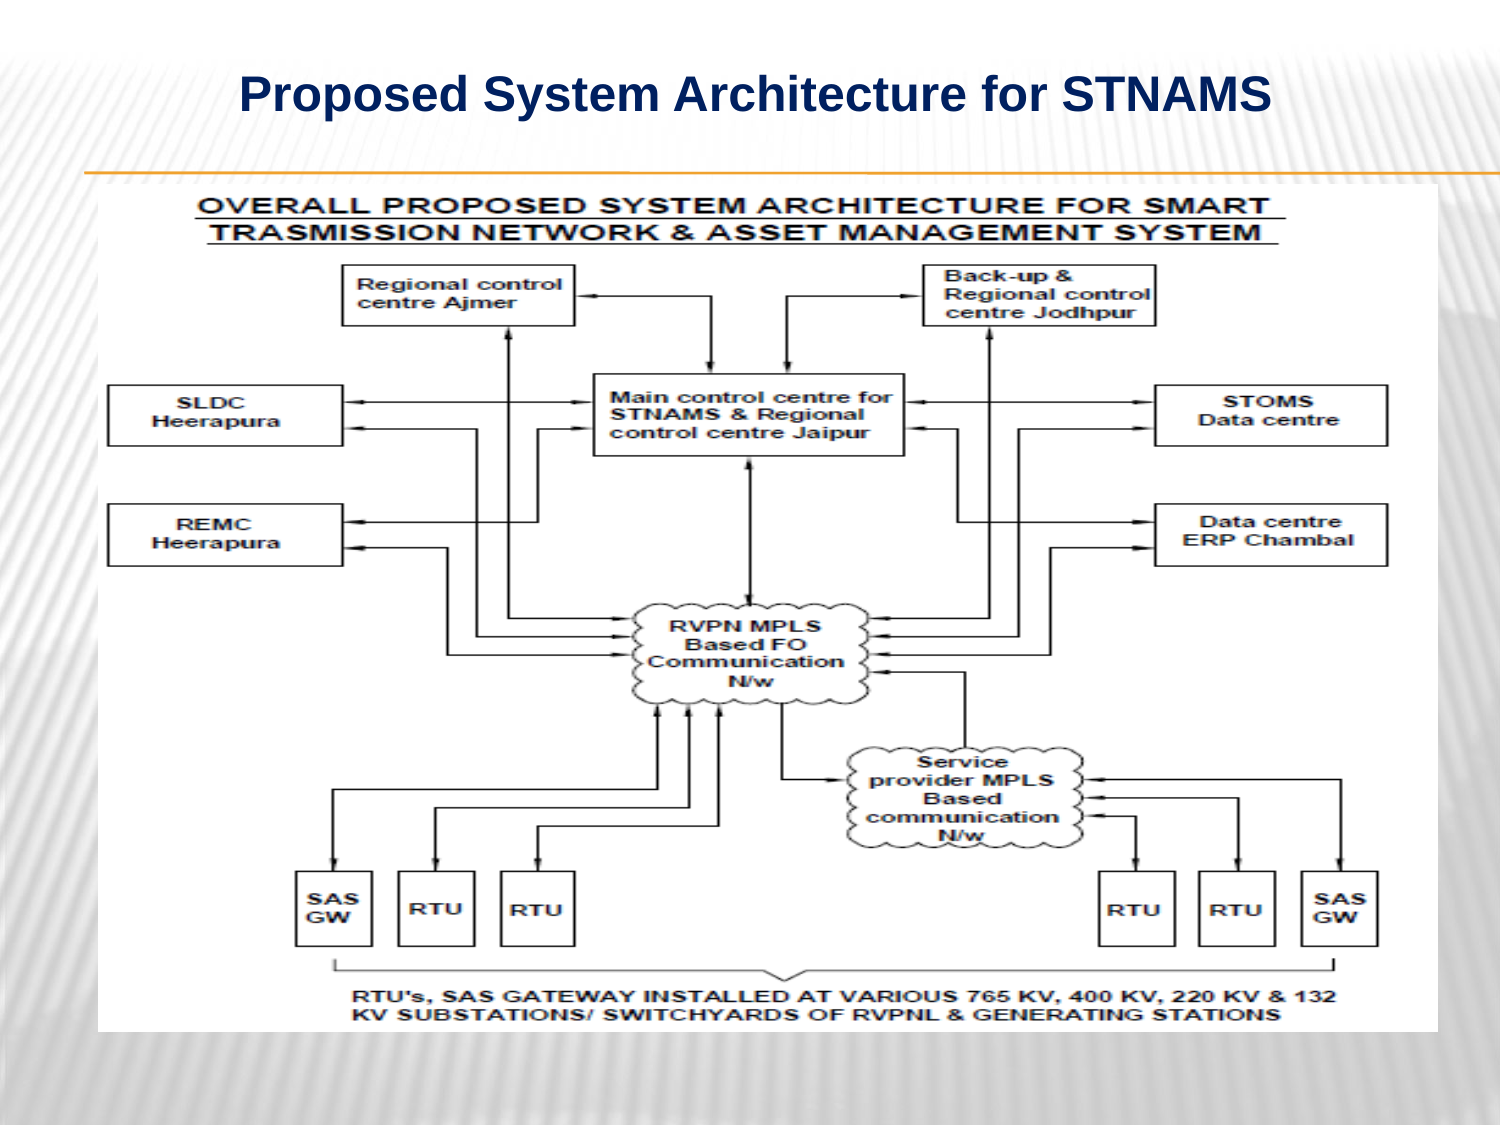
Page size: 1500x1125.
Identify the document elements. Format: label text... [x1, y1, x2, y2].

text_box Proposed System Architecture for STNAMS [147, 54, 1365, 130]
picture [98, 184, 1438, 1032]
